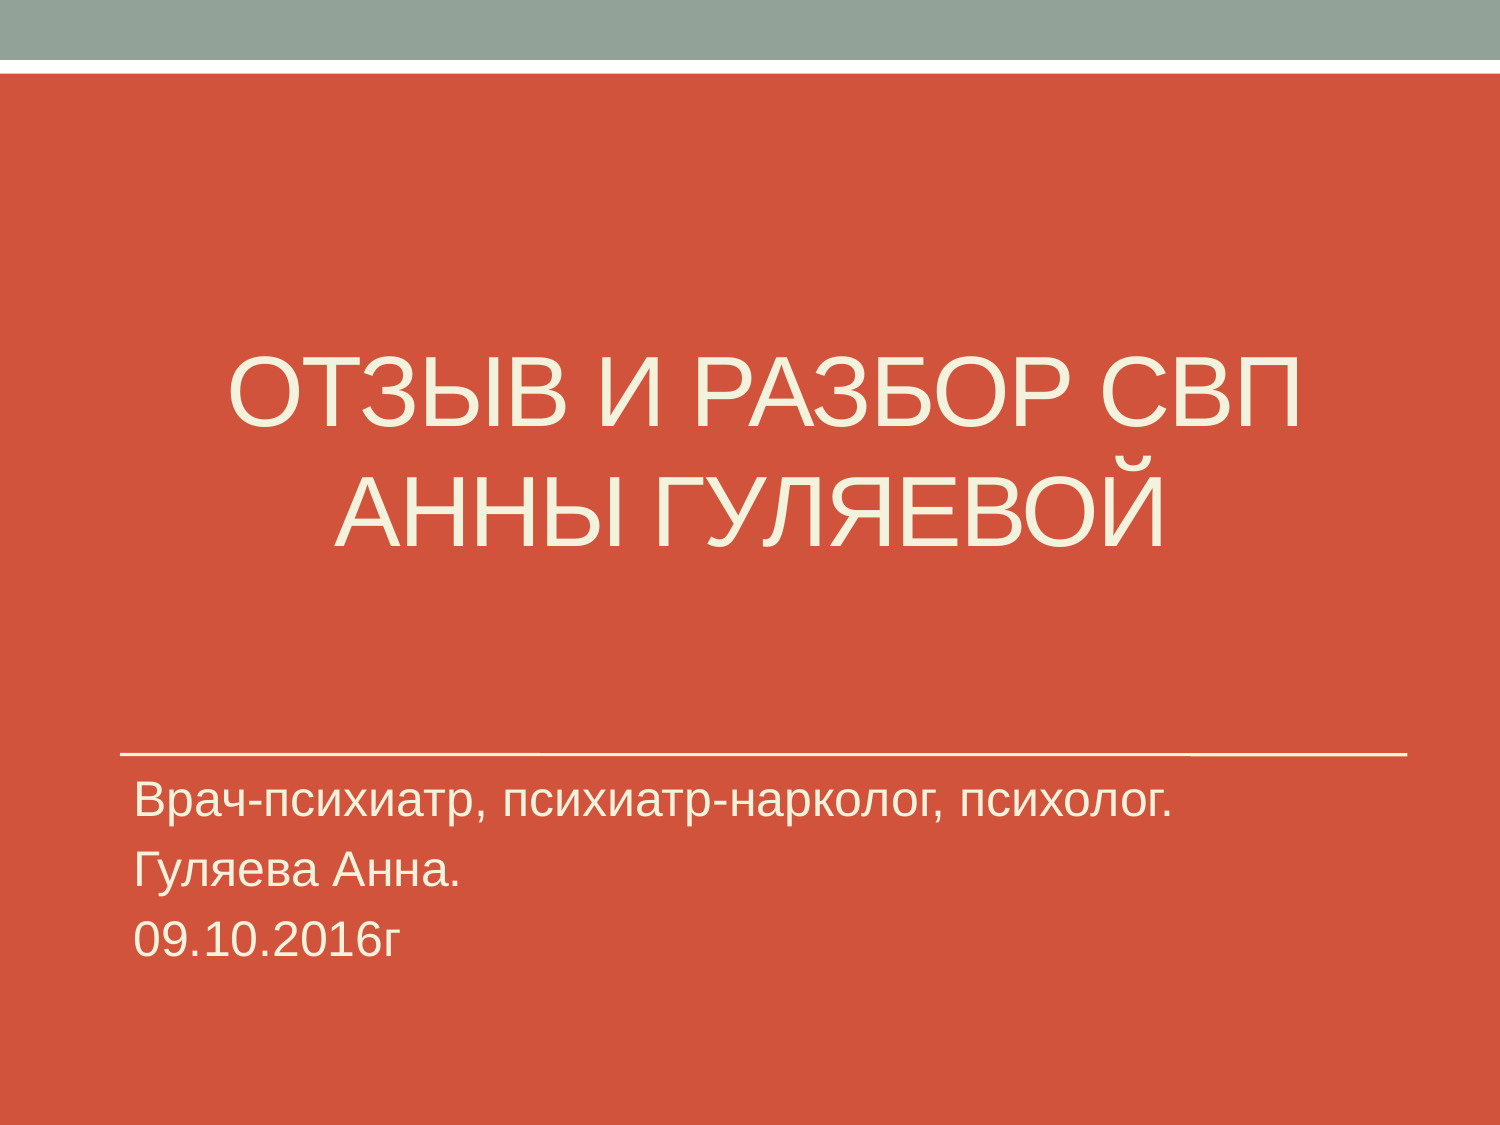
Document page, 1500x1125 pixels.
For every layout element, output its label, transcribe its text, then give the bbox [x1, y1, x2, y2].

list Врач-психиатр, психиатр-нарколог, психолог. Гуляева Анна. 09.10.2016г [118, 758, 1394, 1006]
title ОТЗЫВ и разбор СВП анны гуляевой [118, 160, 1412, 575]
